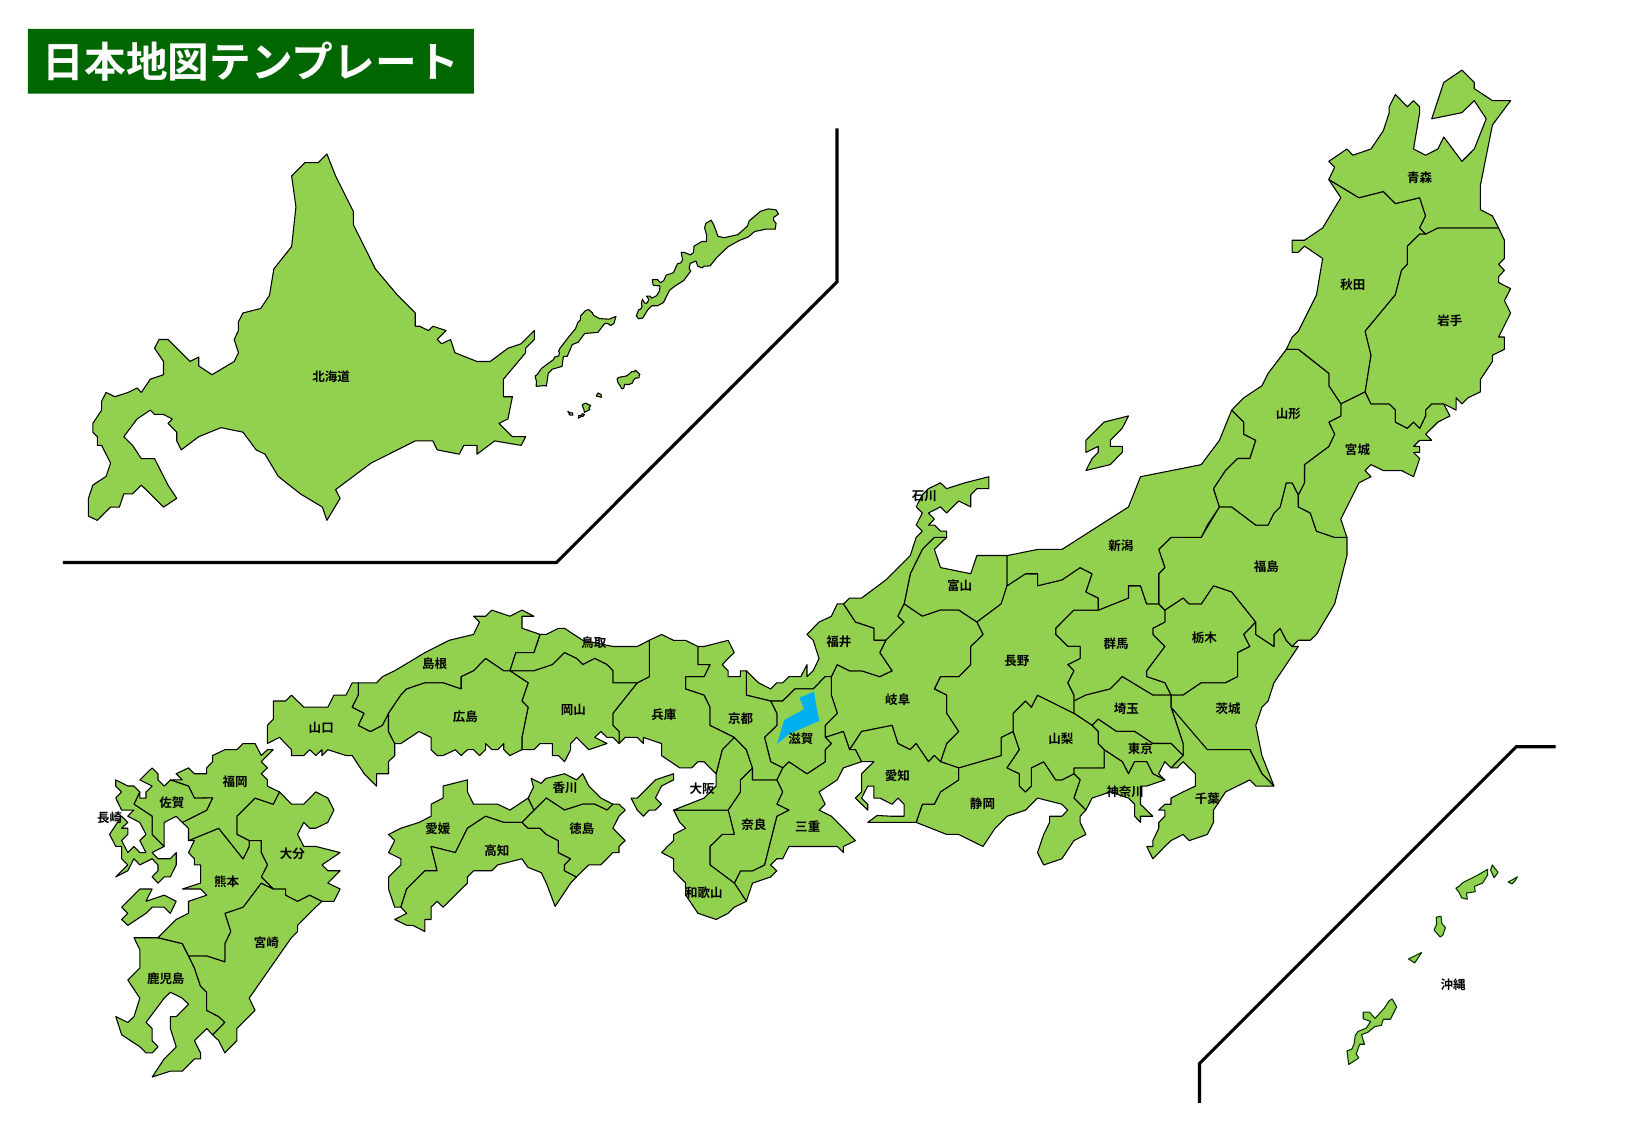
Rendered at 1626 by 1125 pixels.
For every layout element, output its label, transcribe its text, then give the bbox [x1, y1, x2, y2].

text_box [88, 153, 109, 521]
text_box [91, 169, 1472, 993]
text_box [1198, 1078, 1225, 1103]
text_box 日本地図テンプレート [27, 28, 474, 94]
text_box [1511, 745, 1556, 792]
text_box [1511, 864, 1518, 1065]
text_box [62, 546, 91, 564]
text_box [109, 70, 1511, 1078]
